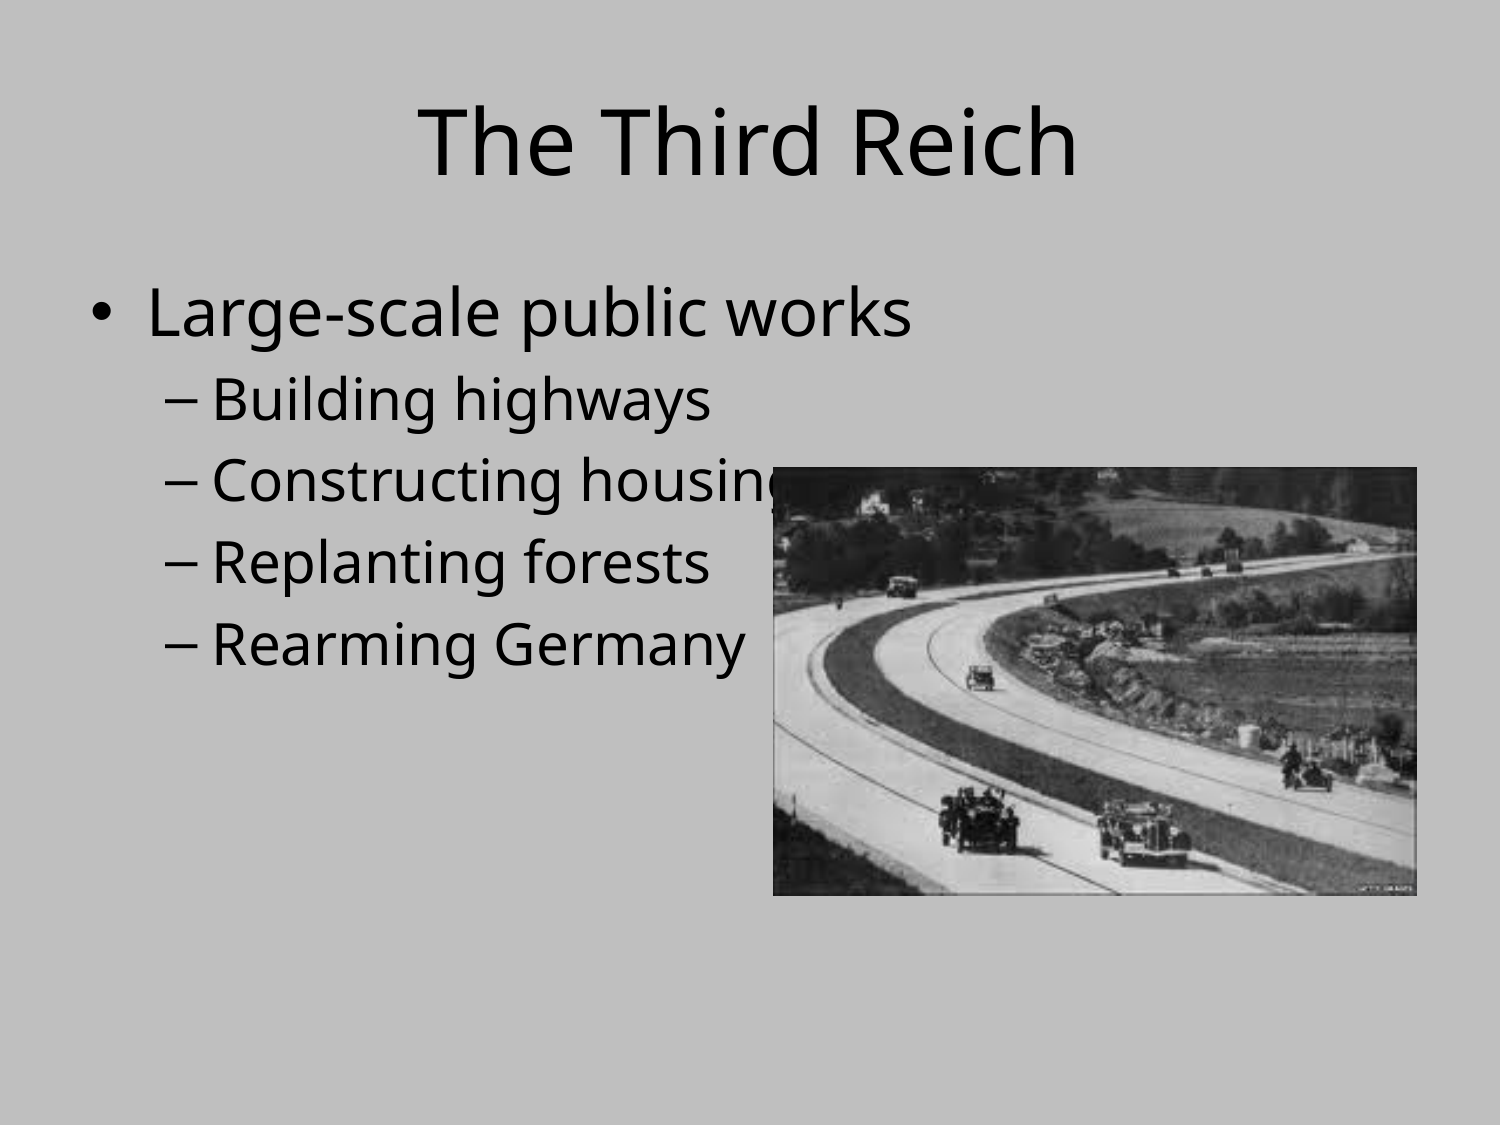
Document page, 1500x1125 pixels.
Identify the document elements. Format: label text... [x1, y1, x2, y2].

title The Third Reich [75, 45, 1425, 233]
list Large-scale public works Building highways Constructing housing Replanting forests Rearming Germany [75, 262, 1425, 1005]
picture [773, 467, 1417, 896]
